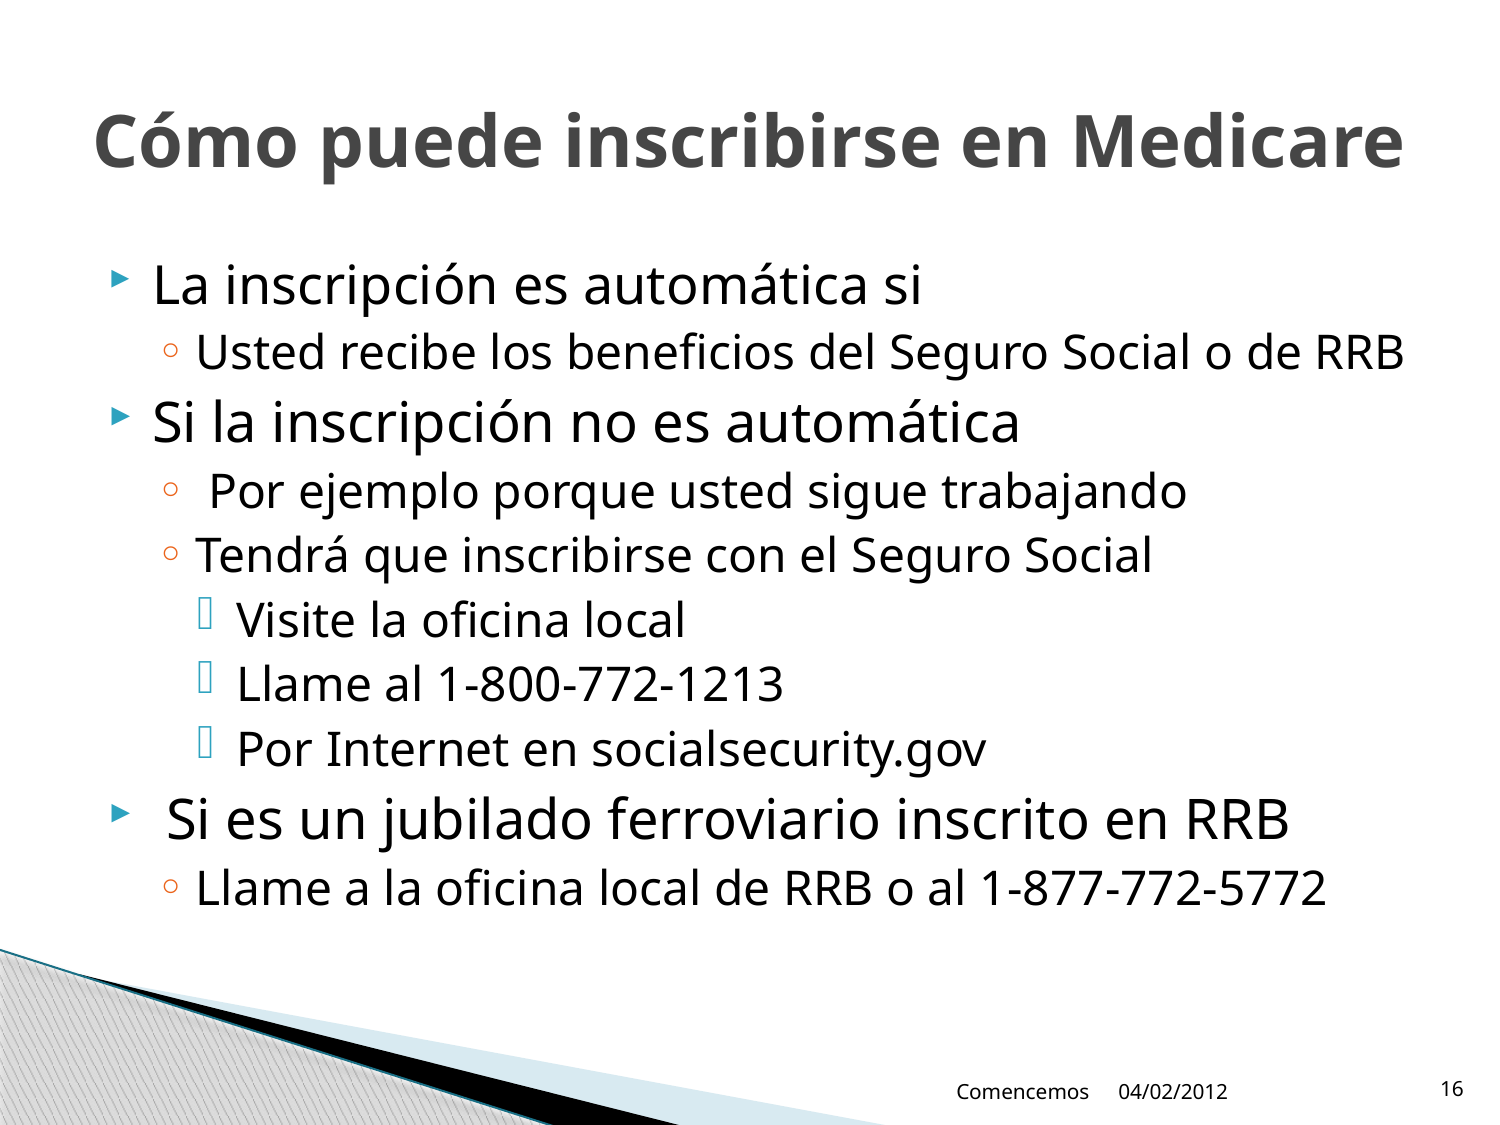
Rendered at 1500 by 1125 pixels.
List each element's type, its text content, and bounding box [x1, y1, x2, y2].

list La inscripción es automática si Usted recibe los beneficios del Seguro Social o de RRB Si la inscripción no es automática Por ejemplo porque usted sigue trabajando Tendrá que inscribirse con el Seguro Social Visite la oficina local Llame al 1-800-772-1213 Por Internet en socialsecurity.gov Si es un jubilado ferroviario inscrito en RRB Llame a la oficina local de RRB o al 1‑877‑772‑5772 [75, 243, 1425, 986]
footer Comencemos [718, 1051, 1105, 1112]
slide_number 16 [1418, 1051, 1479, 1112]
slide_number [1105, 1051, 1418, 1112]
title Cómo puede inscribirse en Medicare [75, 45, 1425, 233]
